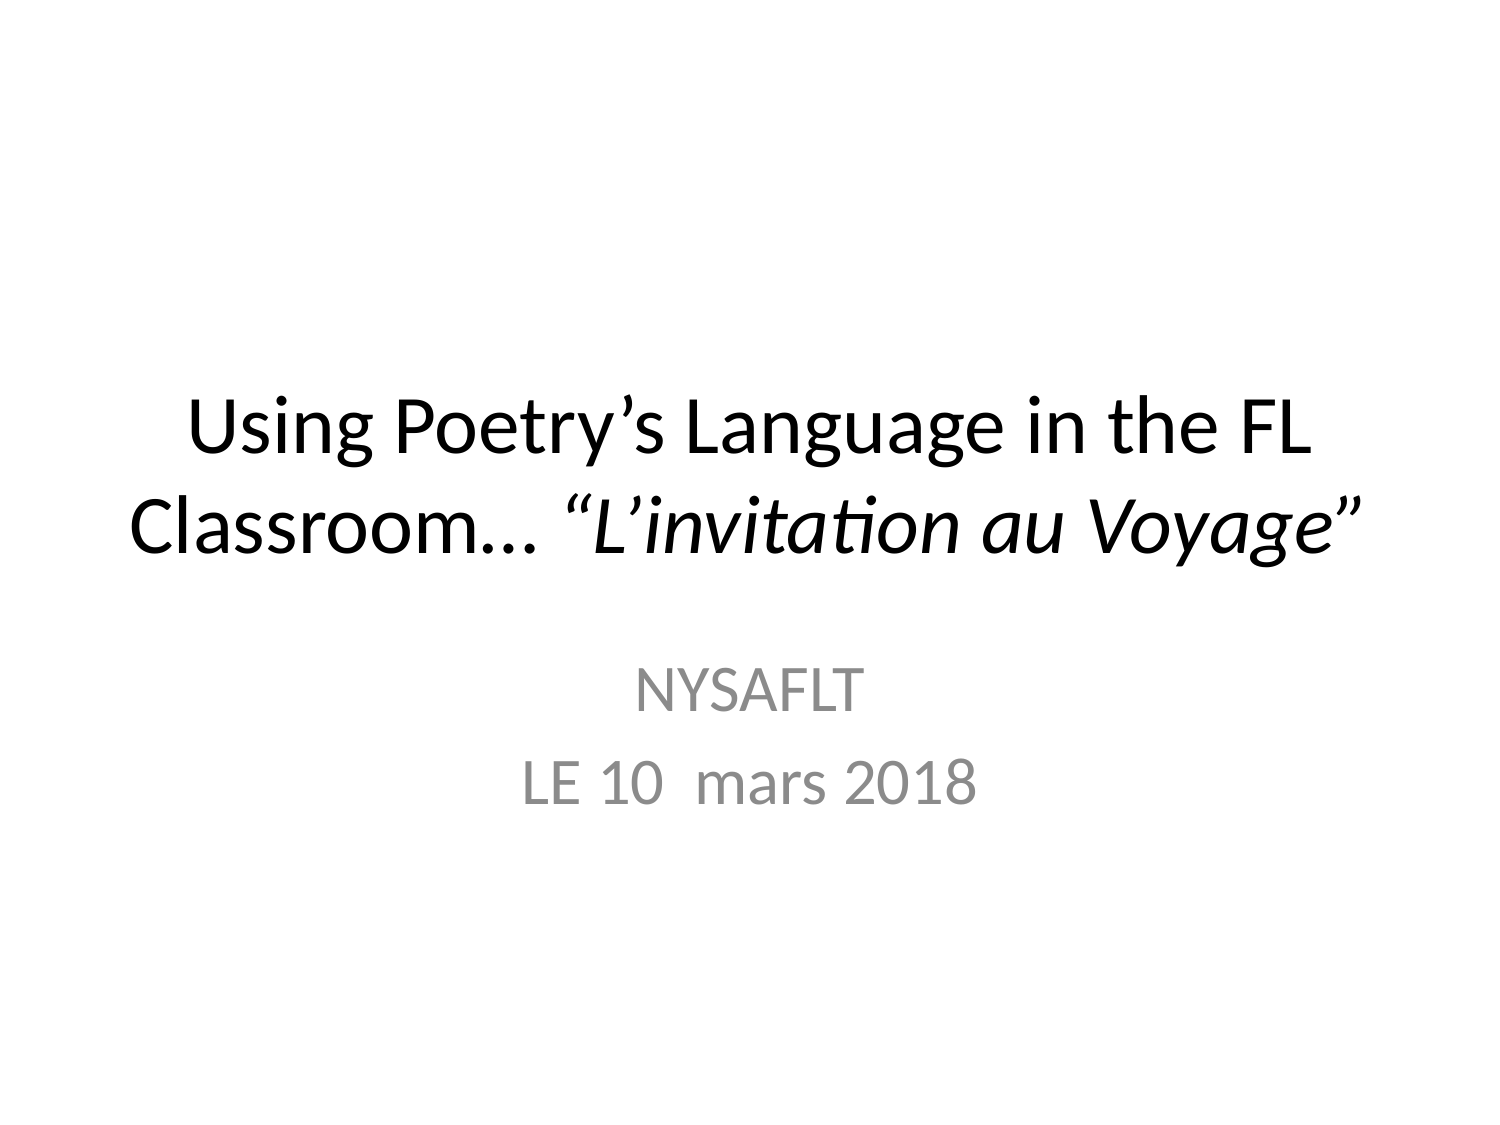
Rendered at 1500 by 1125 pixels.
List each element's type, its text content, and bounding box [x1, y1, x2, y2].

title Using Poetry’s Language in the FL Classroom… “L’invitation au Voyage” [112, 349, 1388, 591]
subtitle NYSAFLT LE 10 mars 2018 [225, 637, 1275, 925]
